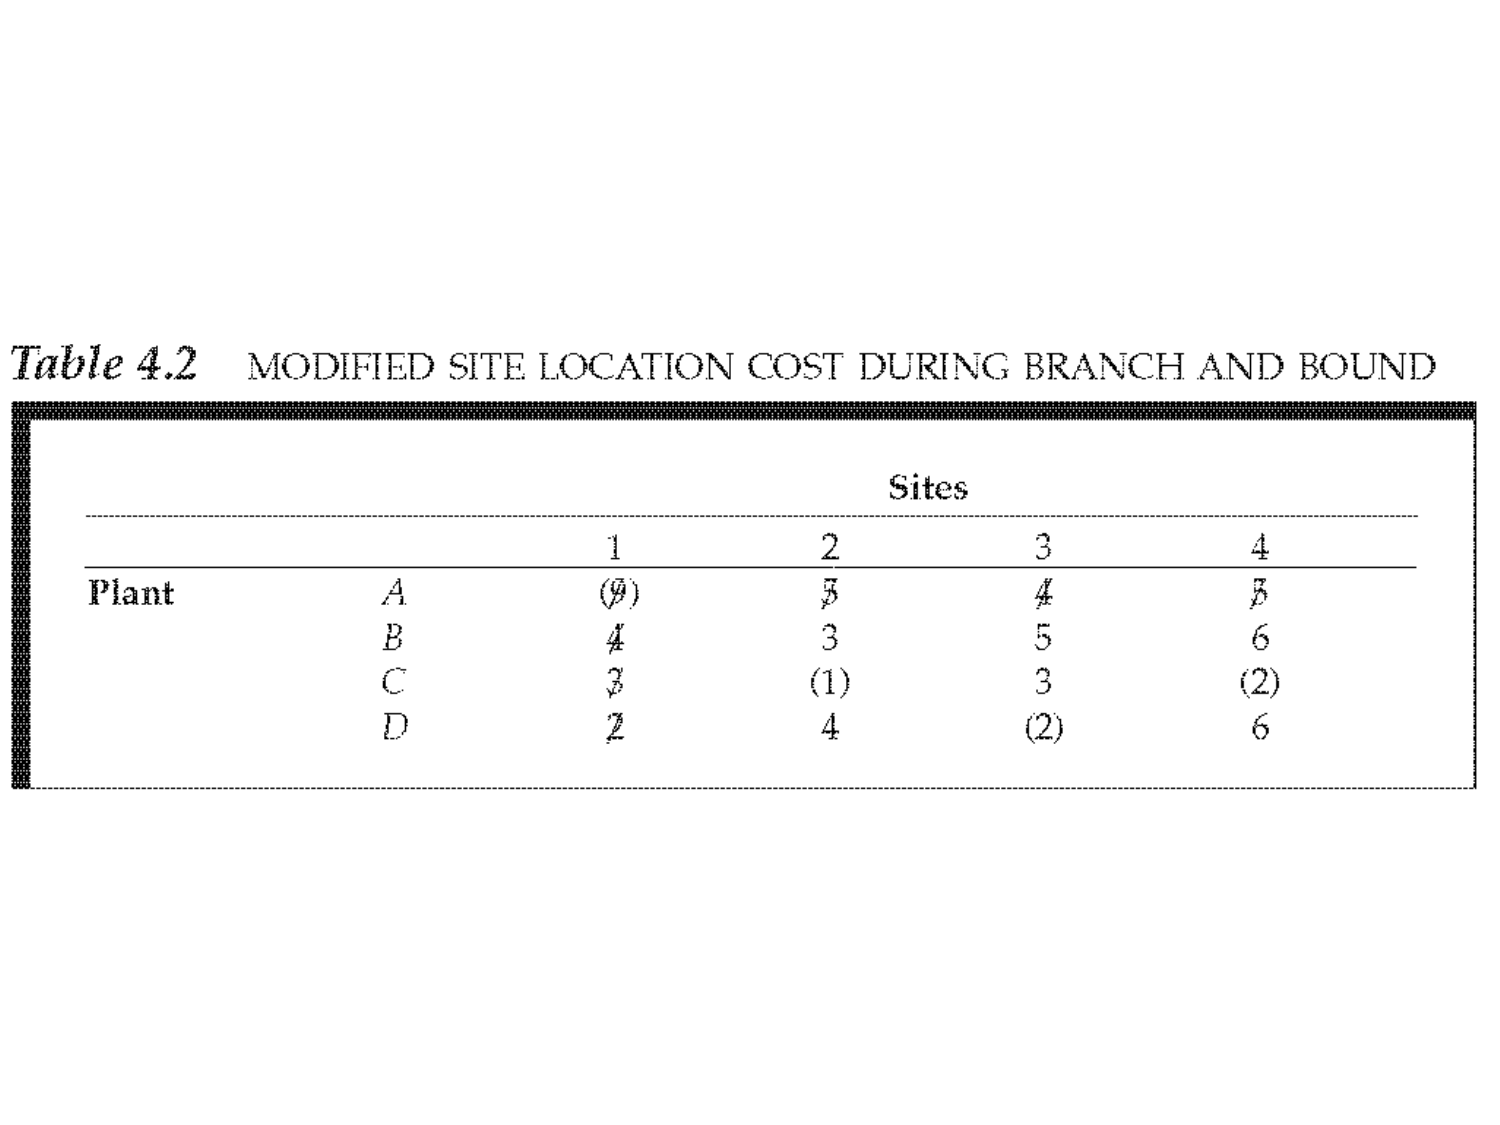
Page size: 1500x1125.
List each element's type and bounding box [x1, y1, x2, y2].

picture [0, 323, 1500, 802]
